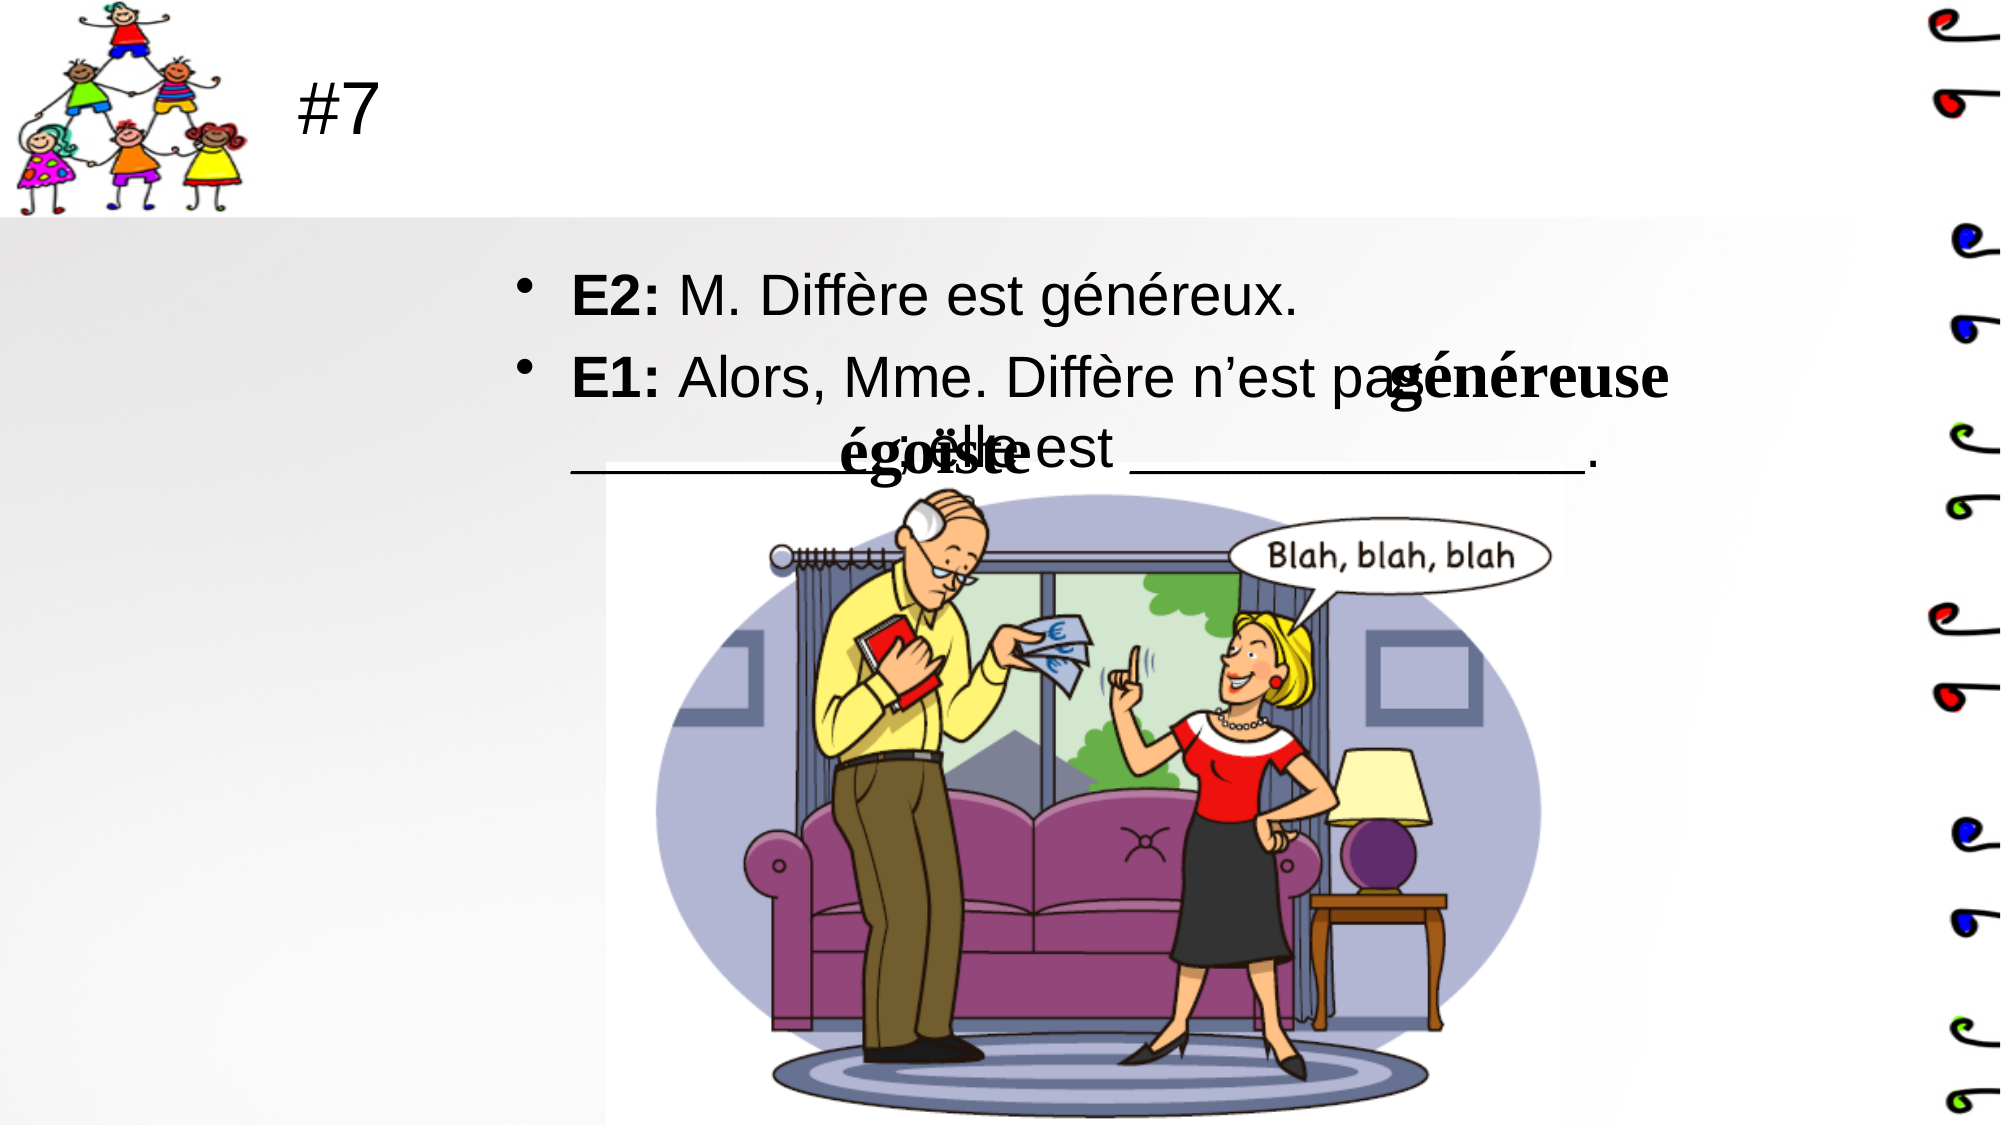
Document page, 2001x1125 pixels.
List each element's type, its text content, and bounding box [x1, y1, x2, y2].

text_box égoïste [825, 399, 1163, 461]
title #7 [283, 16, 1951, 192]
list E2: M. Diffère est généreux. E1: Alors, Mme. Diffère n’est pas __________; elle est ______________. [499, 249, 1713, 1088]
text_box généreuse [1374, 323, 1713, 419]
picture [0, 0, 2001, 1125]
